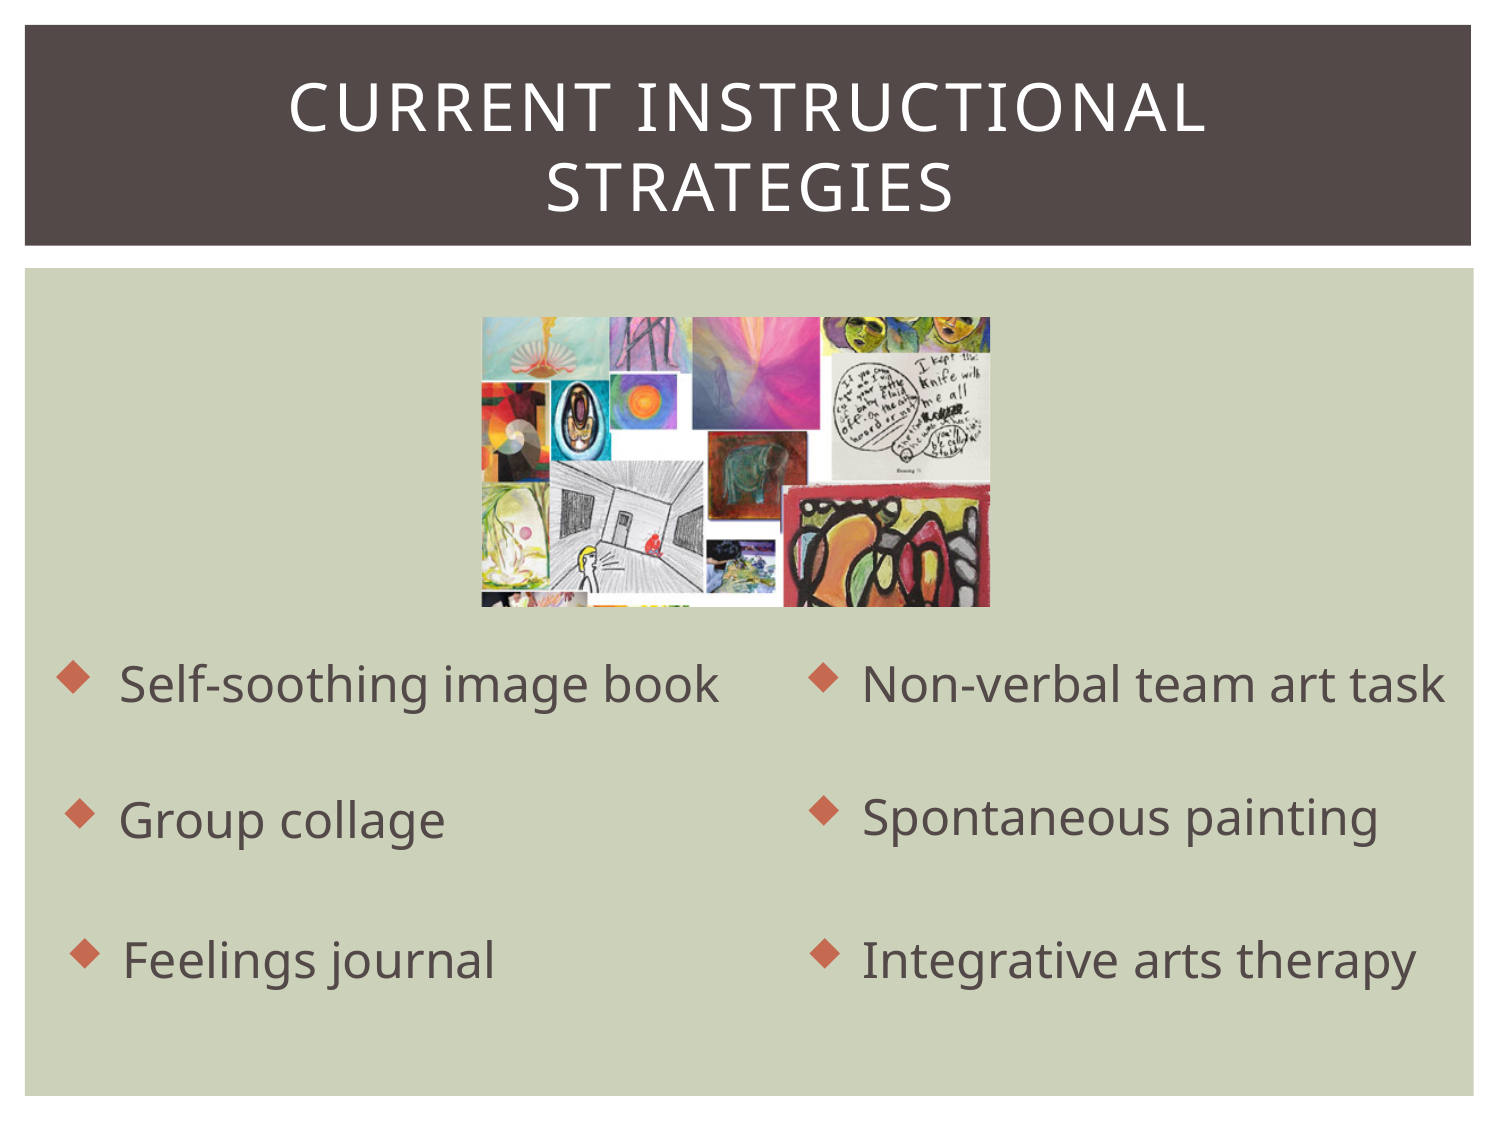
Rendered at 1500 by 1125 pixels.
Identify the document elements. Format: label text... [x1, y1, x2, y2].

text_box Feelings journal [51, 920, 512, 996]
text_box Integrative arts therapy [791, 920, 1433, 1056]
text_box Self-soothing image book [38, 644, 736, 920]
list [481, 317, 991, 607]
text_box Non-verbal team art task [790, 644, 1462, 780]
text_box Group collage [46, 781, 475, 901]
text_box Spontaneous painting [790, 777, 1396, 898]
title Current instructional strategies [62, 58, 1438, 232]
